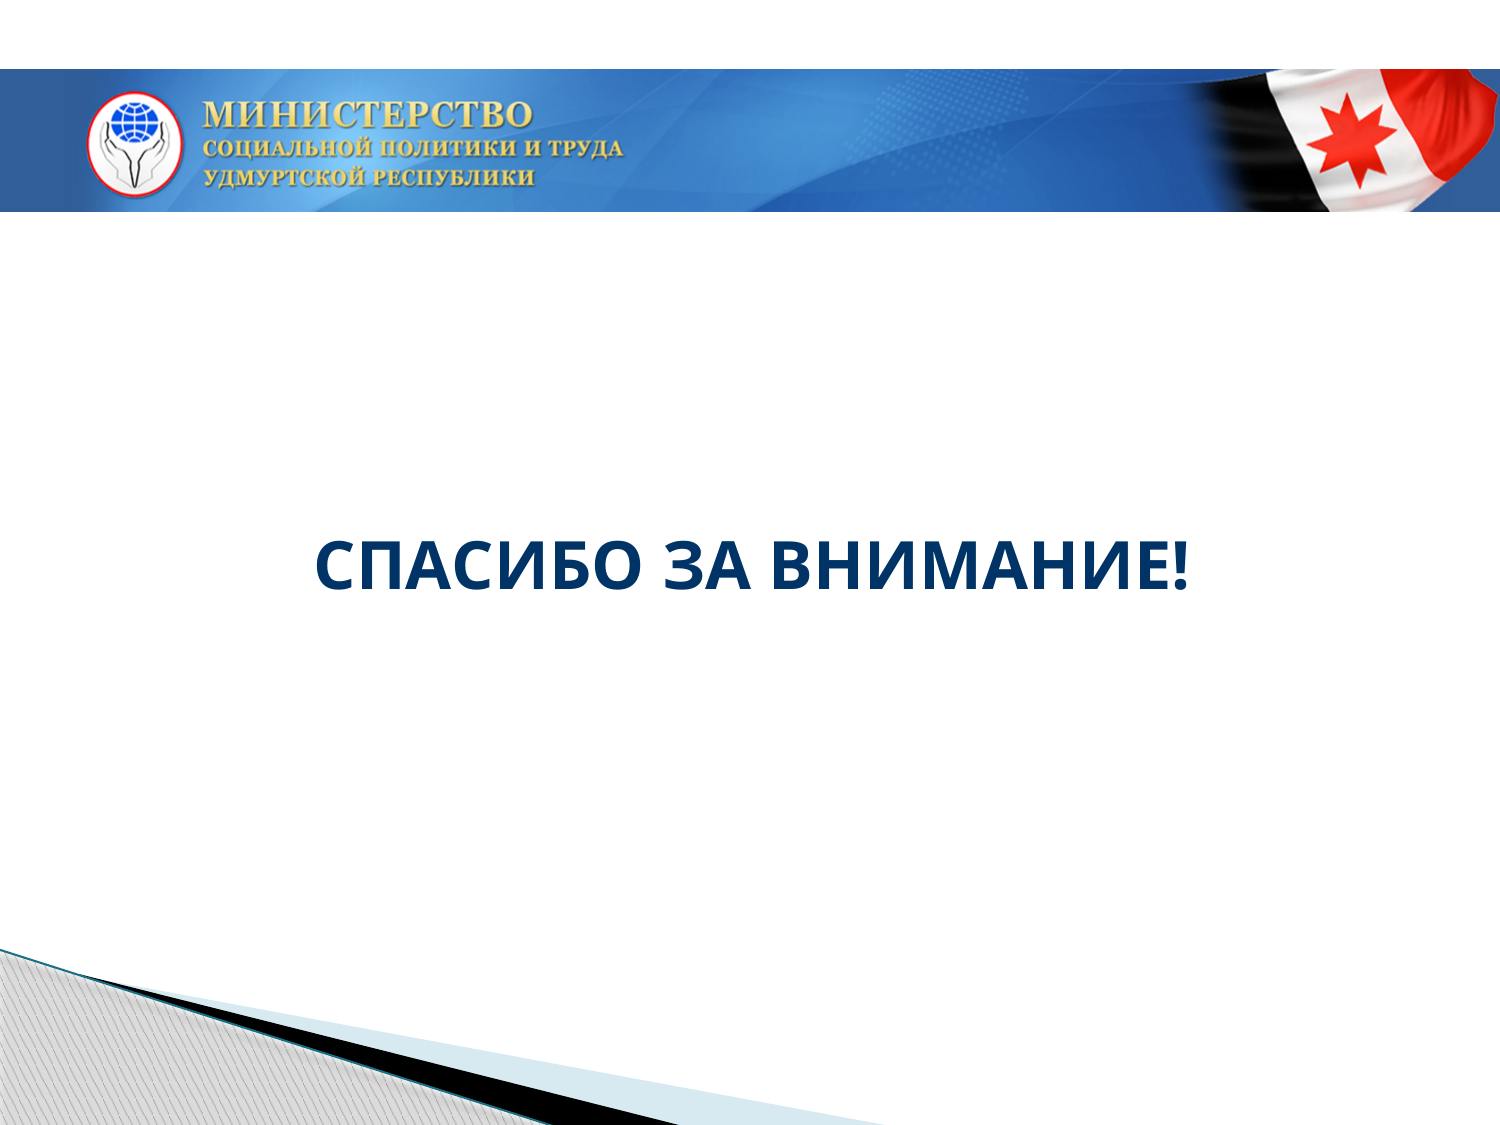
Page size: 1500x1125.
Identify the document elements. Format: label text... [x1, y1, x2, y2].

picture [0, 69, 1500, 212]
text_box СПАСИБО ЗА ВНИМАНИЕ! [102, 515, 1403, 610]
